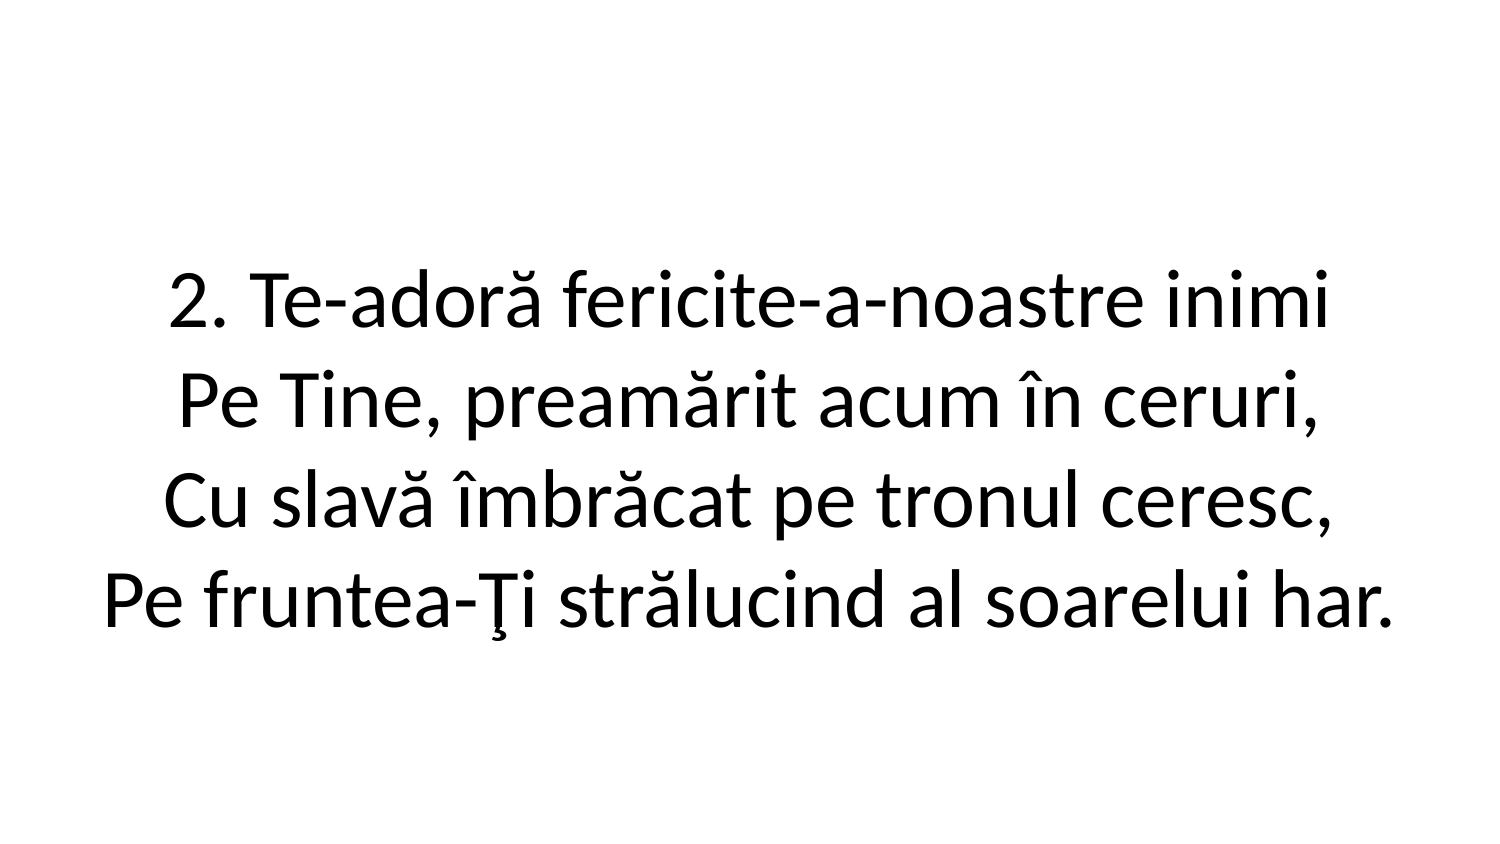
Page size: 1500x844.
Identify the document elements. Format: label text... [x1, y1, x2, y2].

text_box 2. Te-adoră fericite-a-noastre inimi Pe Tine, preamărit acum în ceruri, Cu slavă îmbrăcat pe tronul ceresc, Pe fruntea-Ţi strălucind al soarelui har. [87, 192, 1413, 652]
